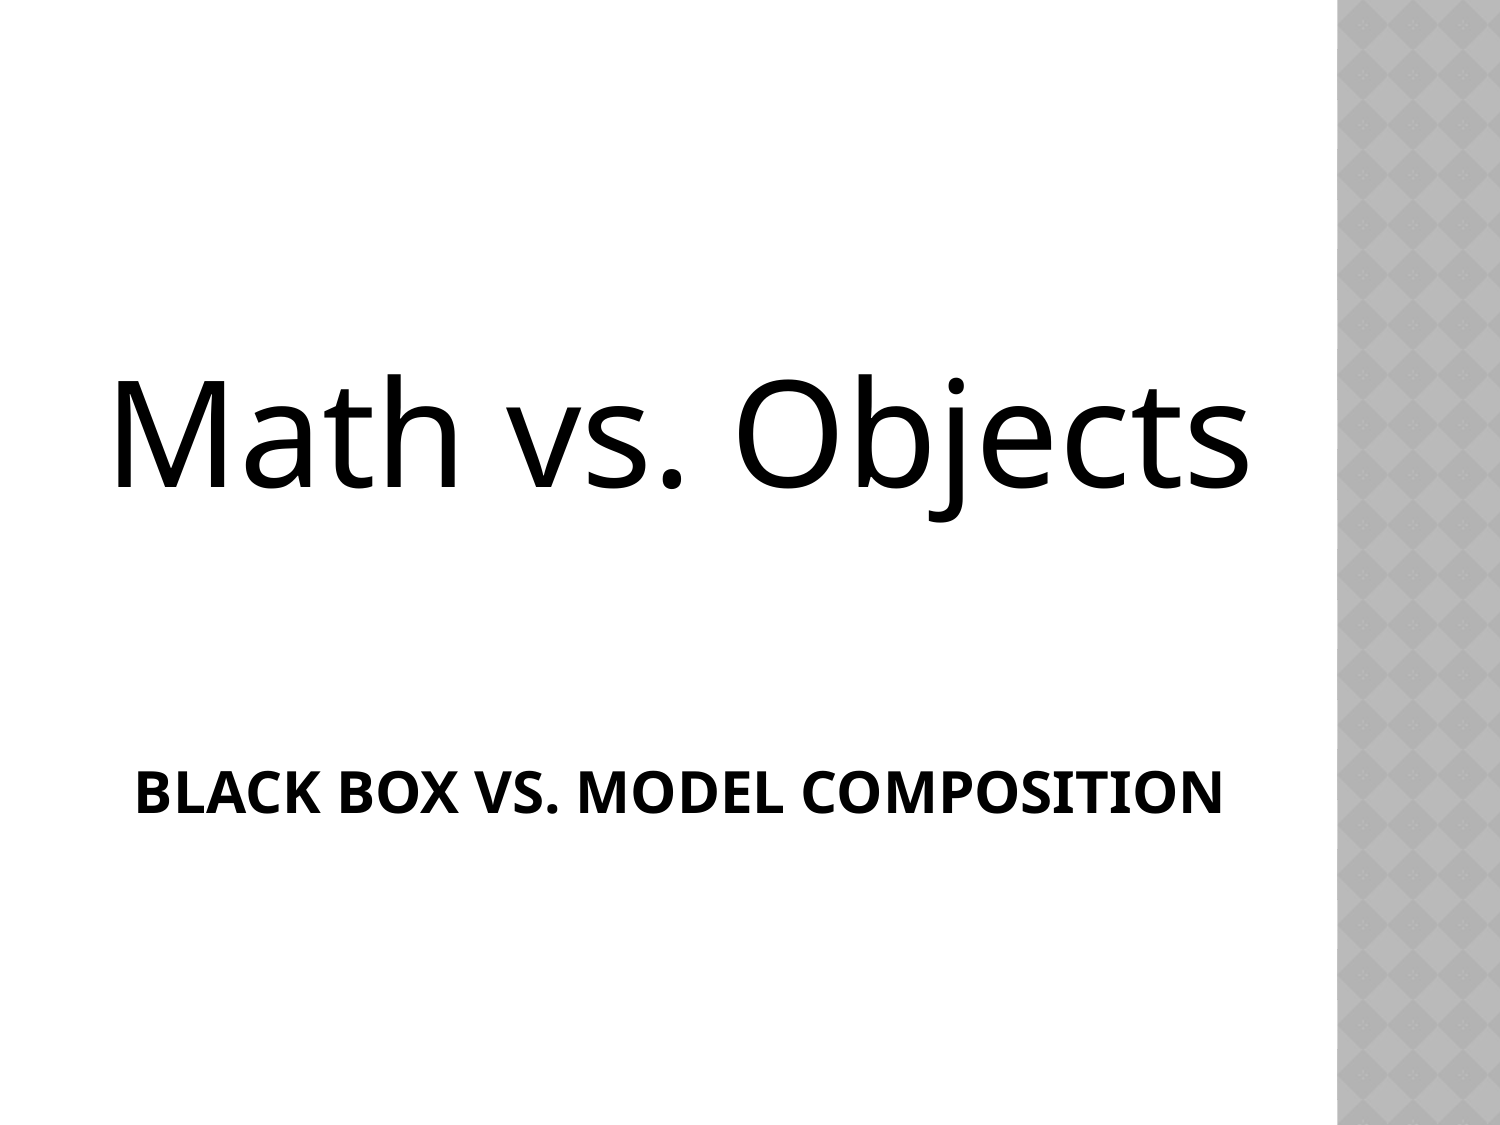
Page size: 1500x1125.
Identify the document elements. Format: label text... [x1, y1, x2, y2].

text_box Math vs. Objects [49, 224, 1310, 525]
title black box vs. model composition [50, 525, 1310, 825]
